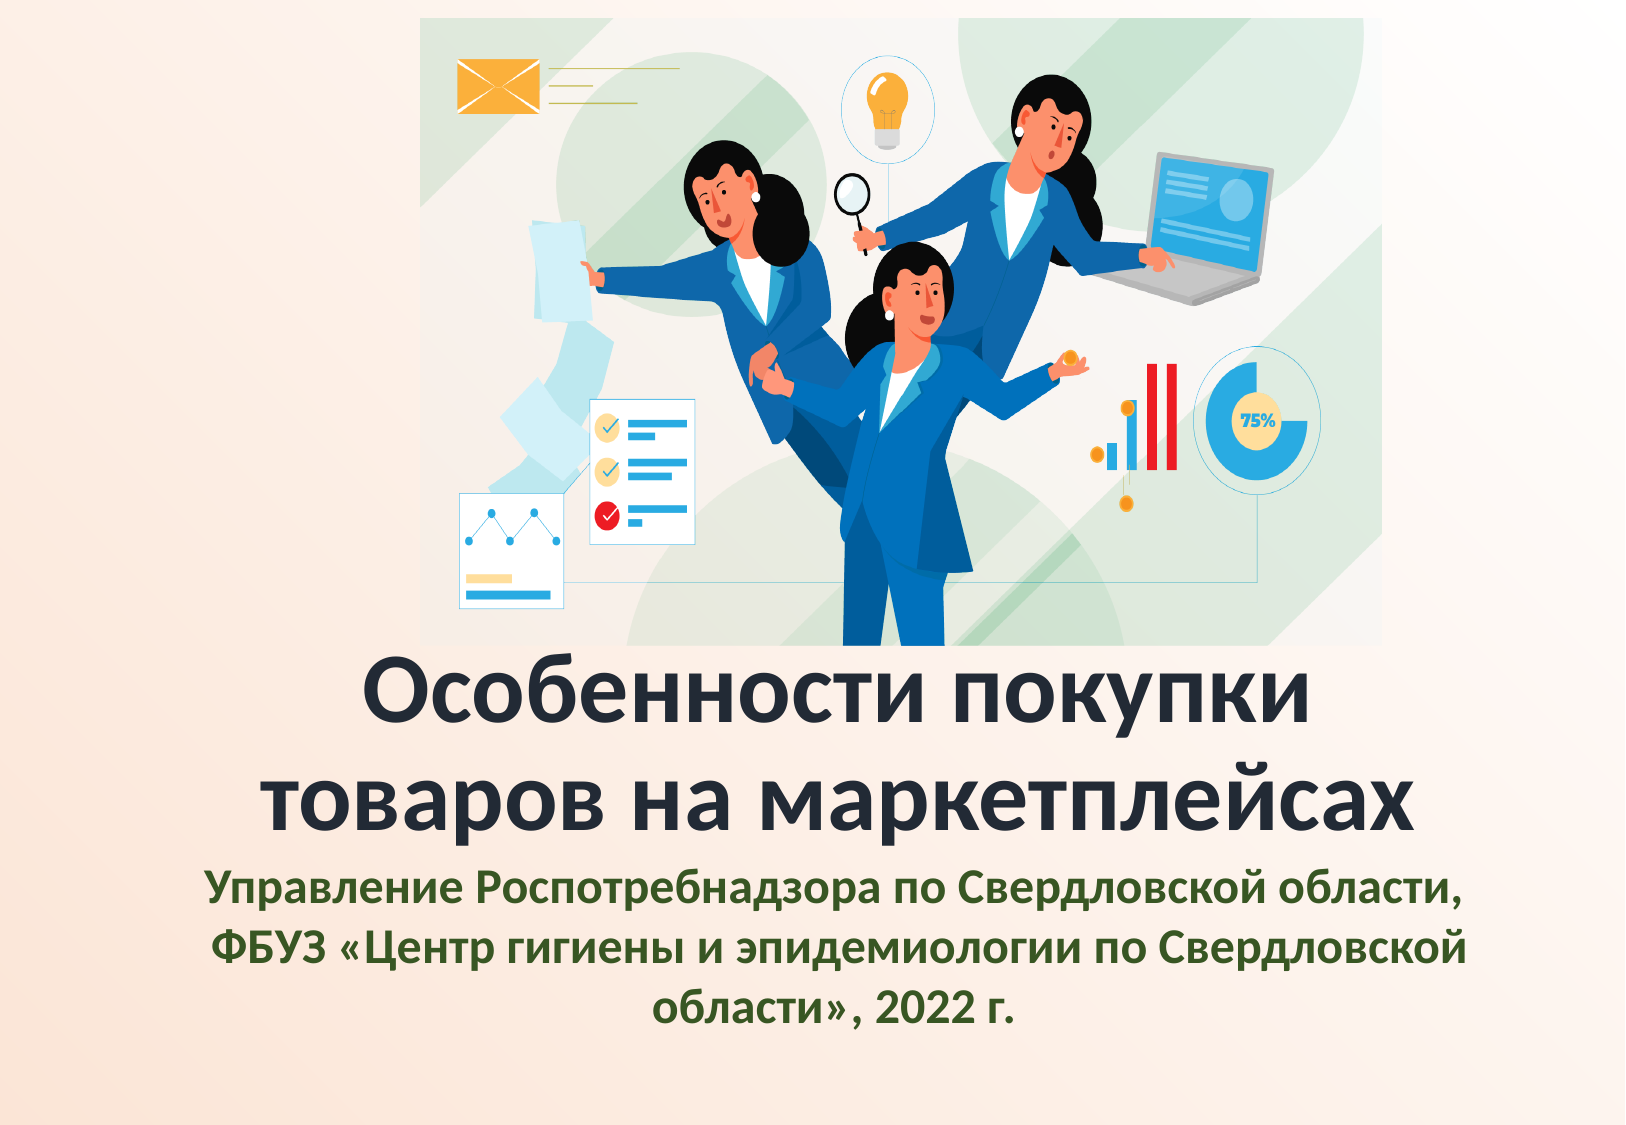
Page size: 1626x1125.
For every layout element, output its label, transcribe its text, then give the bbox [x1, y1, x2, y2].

subtitle Особенности покупки товаров на маркетплейсах [228, 628, 1448, 845]
picture [420, 18, 1382, 646]
text_box Управление Роспотребнадзора по Свердловской области, ФБУЗ «Центр гигиены и эпидемиологии по Свердловской области», 2022 г. [147, 845, 1533, 1041]
